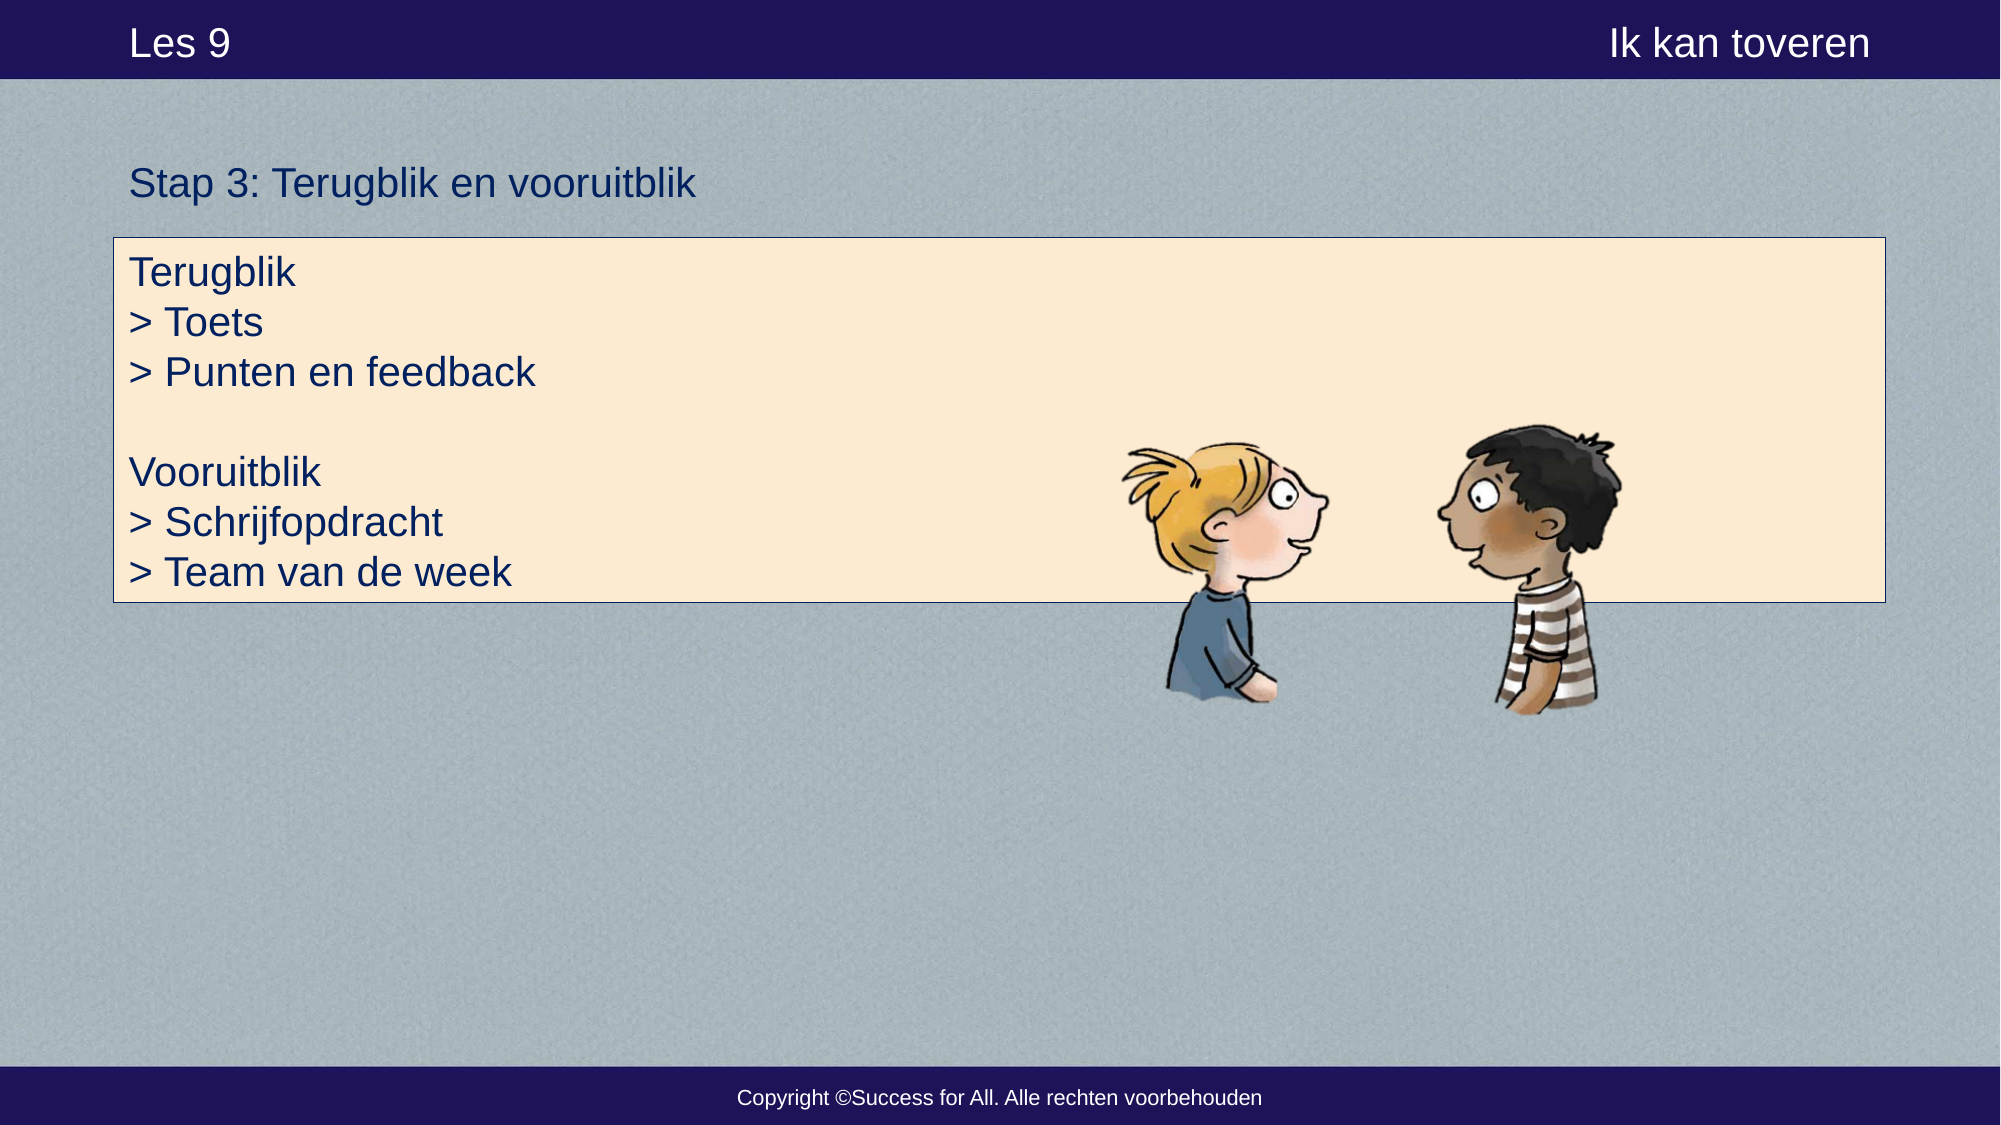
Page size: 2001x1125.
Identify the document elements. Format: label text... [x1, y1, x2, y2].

text_box Stap 3: Terugblik en vooruitblik [113, 148, 1635, 214]
picture [0, 0, 2001, 1125]
text_box Terugblik > Toets > Punten en feedback Vooruitblik > Schrijfopdracht > Team van de week [113, 237, 1886, 603]
text_box Ik kan toveren [999, 8, 1886, 73]
text_box Les 9 [114, 8, 354, 73]
text_box Copyright ©Success for All. Alle rechten voorbehouden [0, 1076, 2000, 1125]
